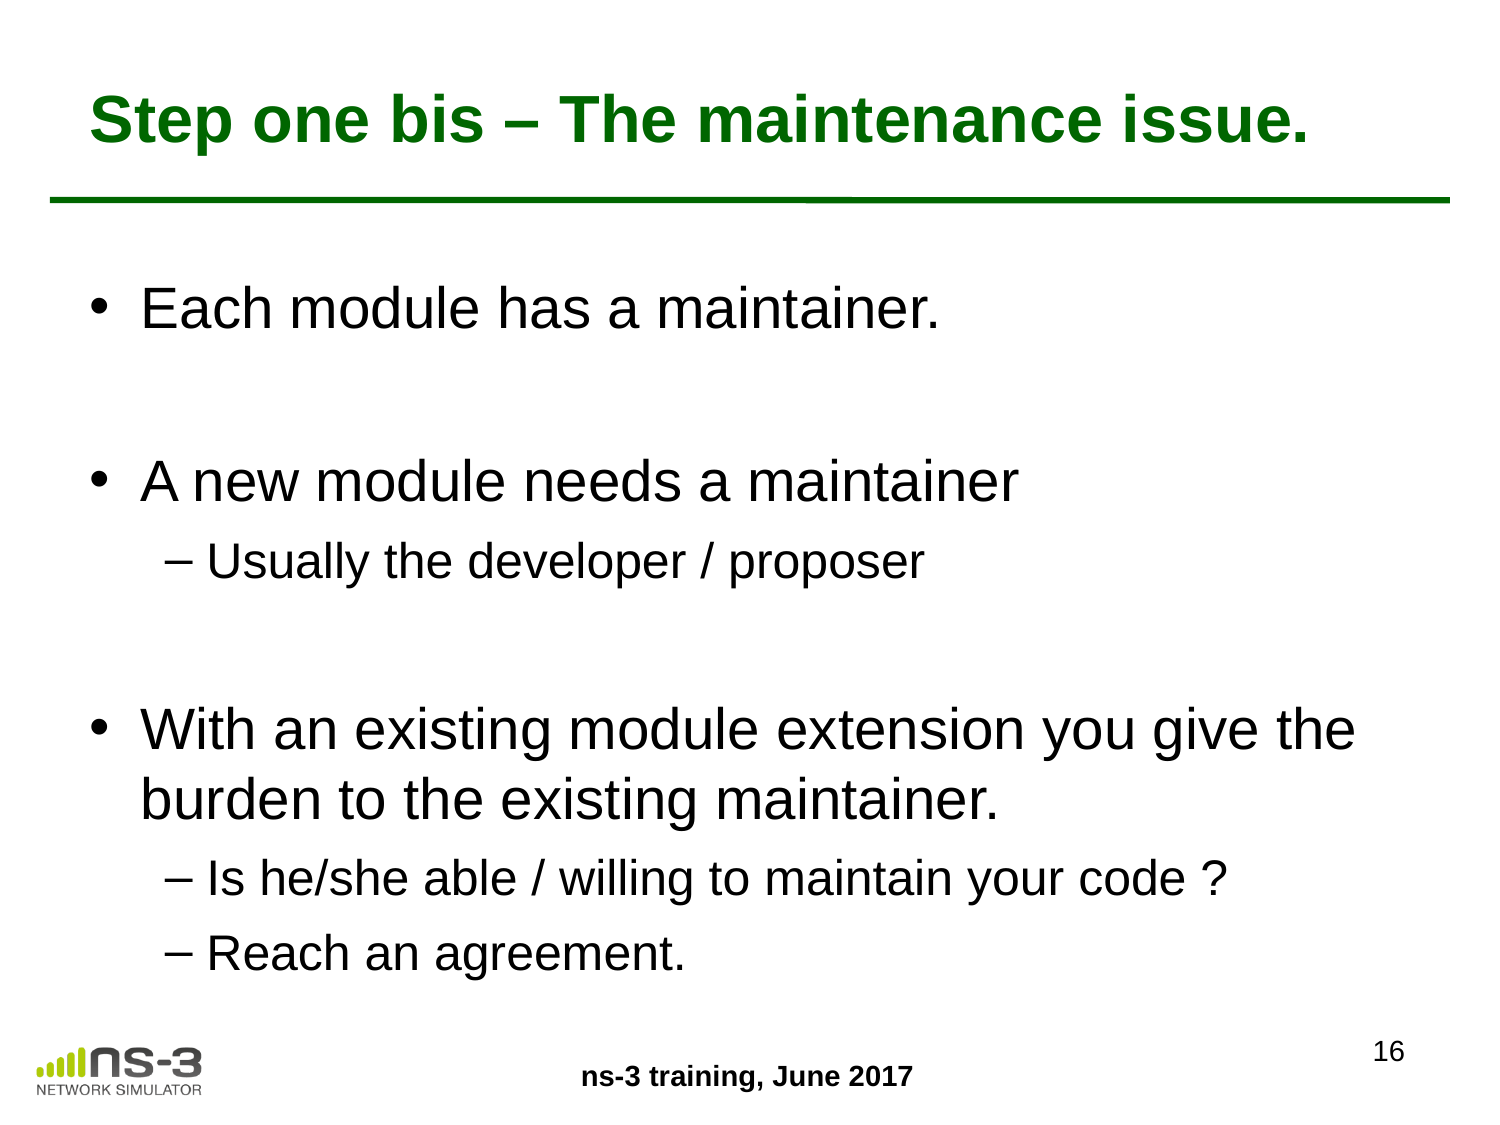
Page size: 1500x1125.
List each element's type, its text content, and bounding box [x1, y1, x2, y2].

title Step one bis – The maintenance issue. [74, 28, 1426, 205]
slide_number 16 [1074, 1024, 1421, 1101]
picture [24, 1017, 213, 1125]
list Each module has a maintainer. A new module needs a maintainer Usually the developer / proposer With an existing module extension you give the burden to the existing maintainer. Is he/she able / willing to maintain your code ? Reach an agreement. [74, 262, 1426, 1001]
footer ns-3 training, June 2017 [512, 1049, 983, 1125]
